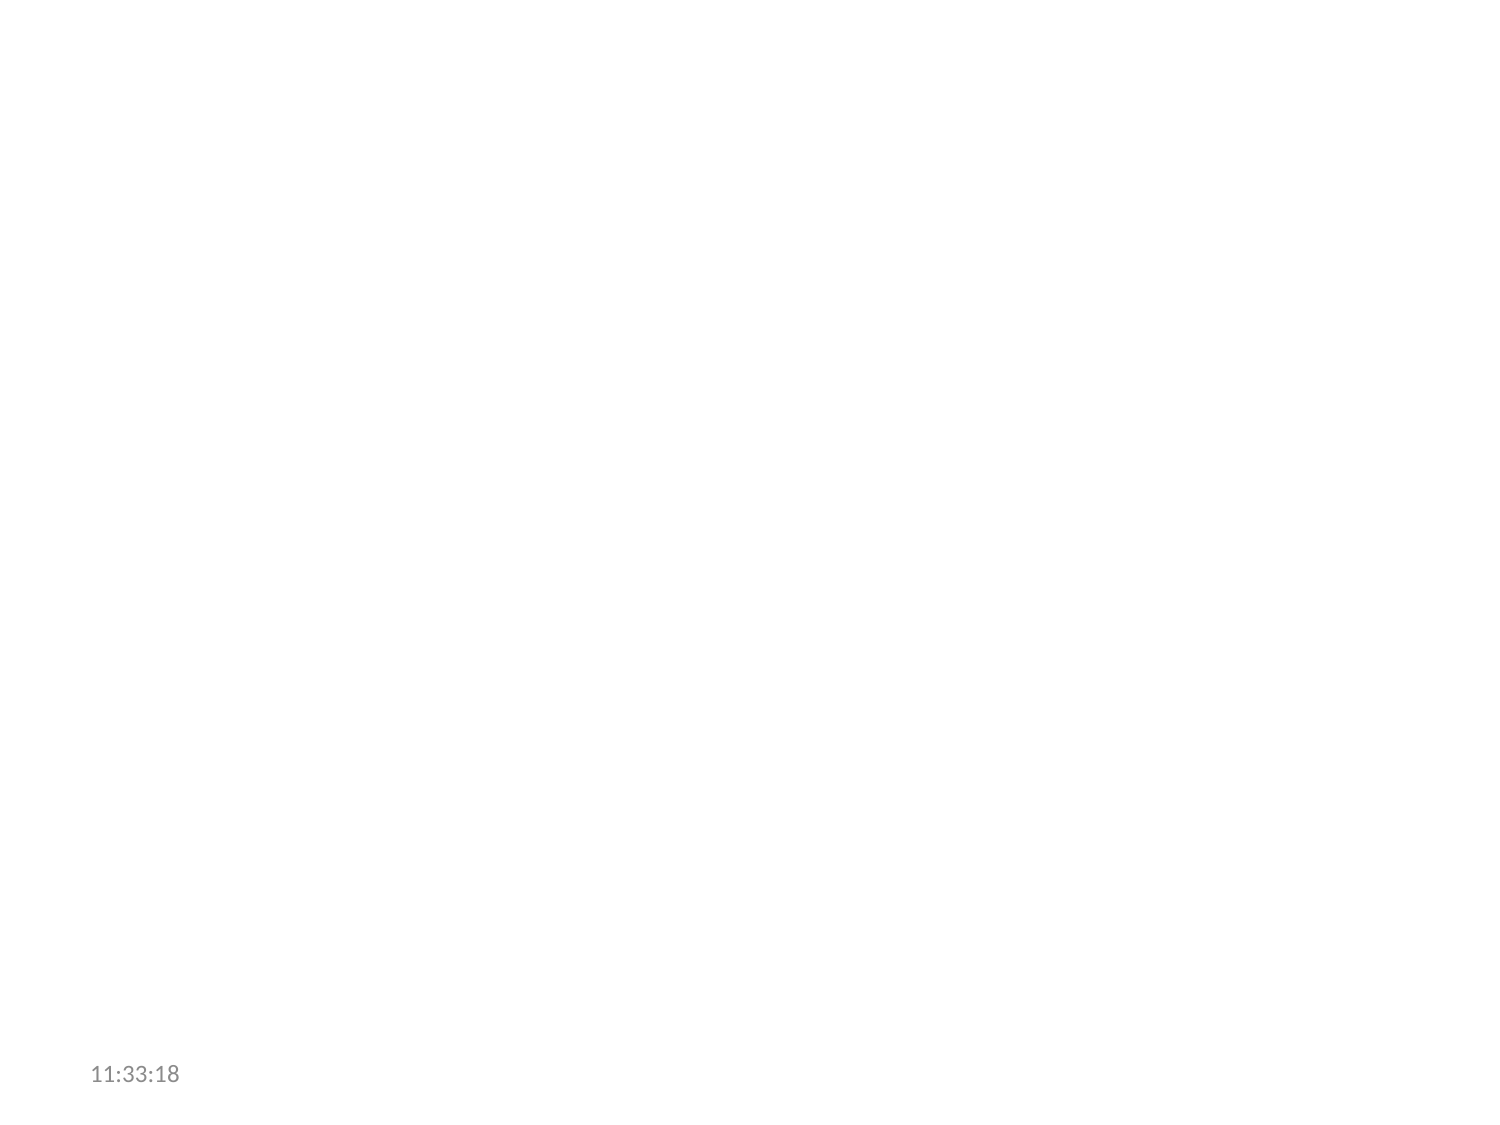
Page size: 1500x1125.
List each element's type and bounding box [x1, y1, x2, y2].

slide_number [75, 1042, 425, 1103]
